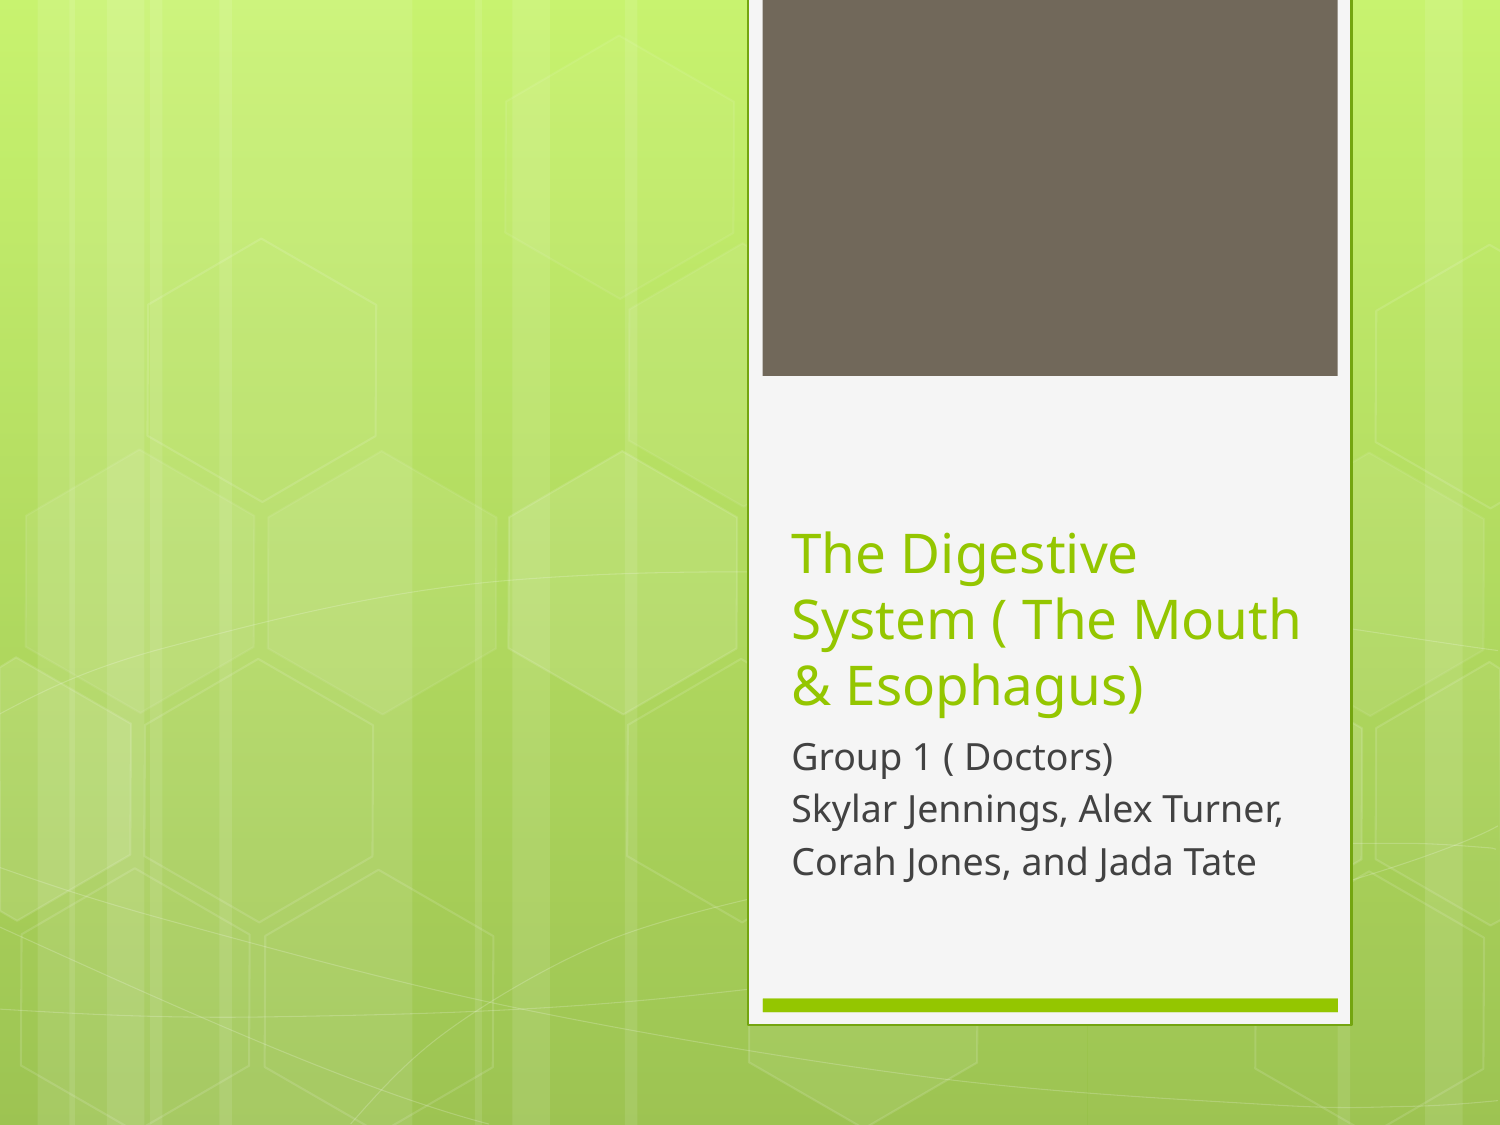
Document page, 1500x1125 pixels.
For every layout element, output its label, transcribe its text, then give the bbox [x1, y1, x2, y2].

title The Digestive System ( The Mouth & Esophagus) [776, 444, 1320, 724]
subtitle Group 1 ( Doctors) Skylar Jennings, Alex Turner, Corah Jones, and Jada Tate [776, 725, 1320, 963]
